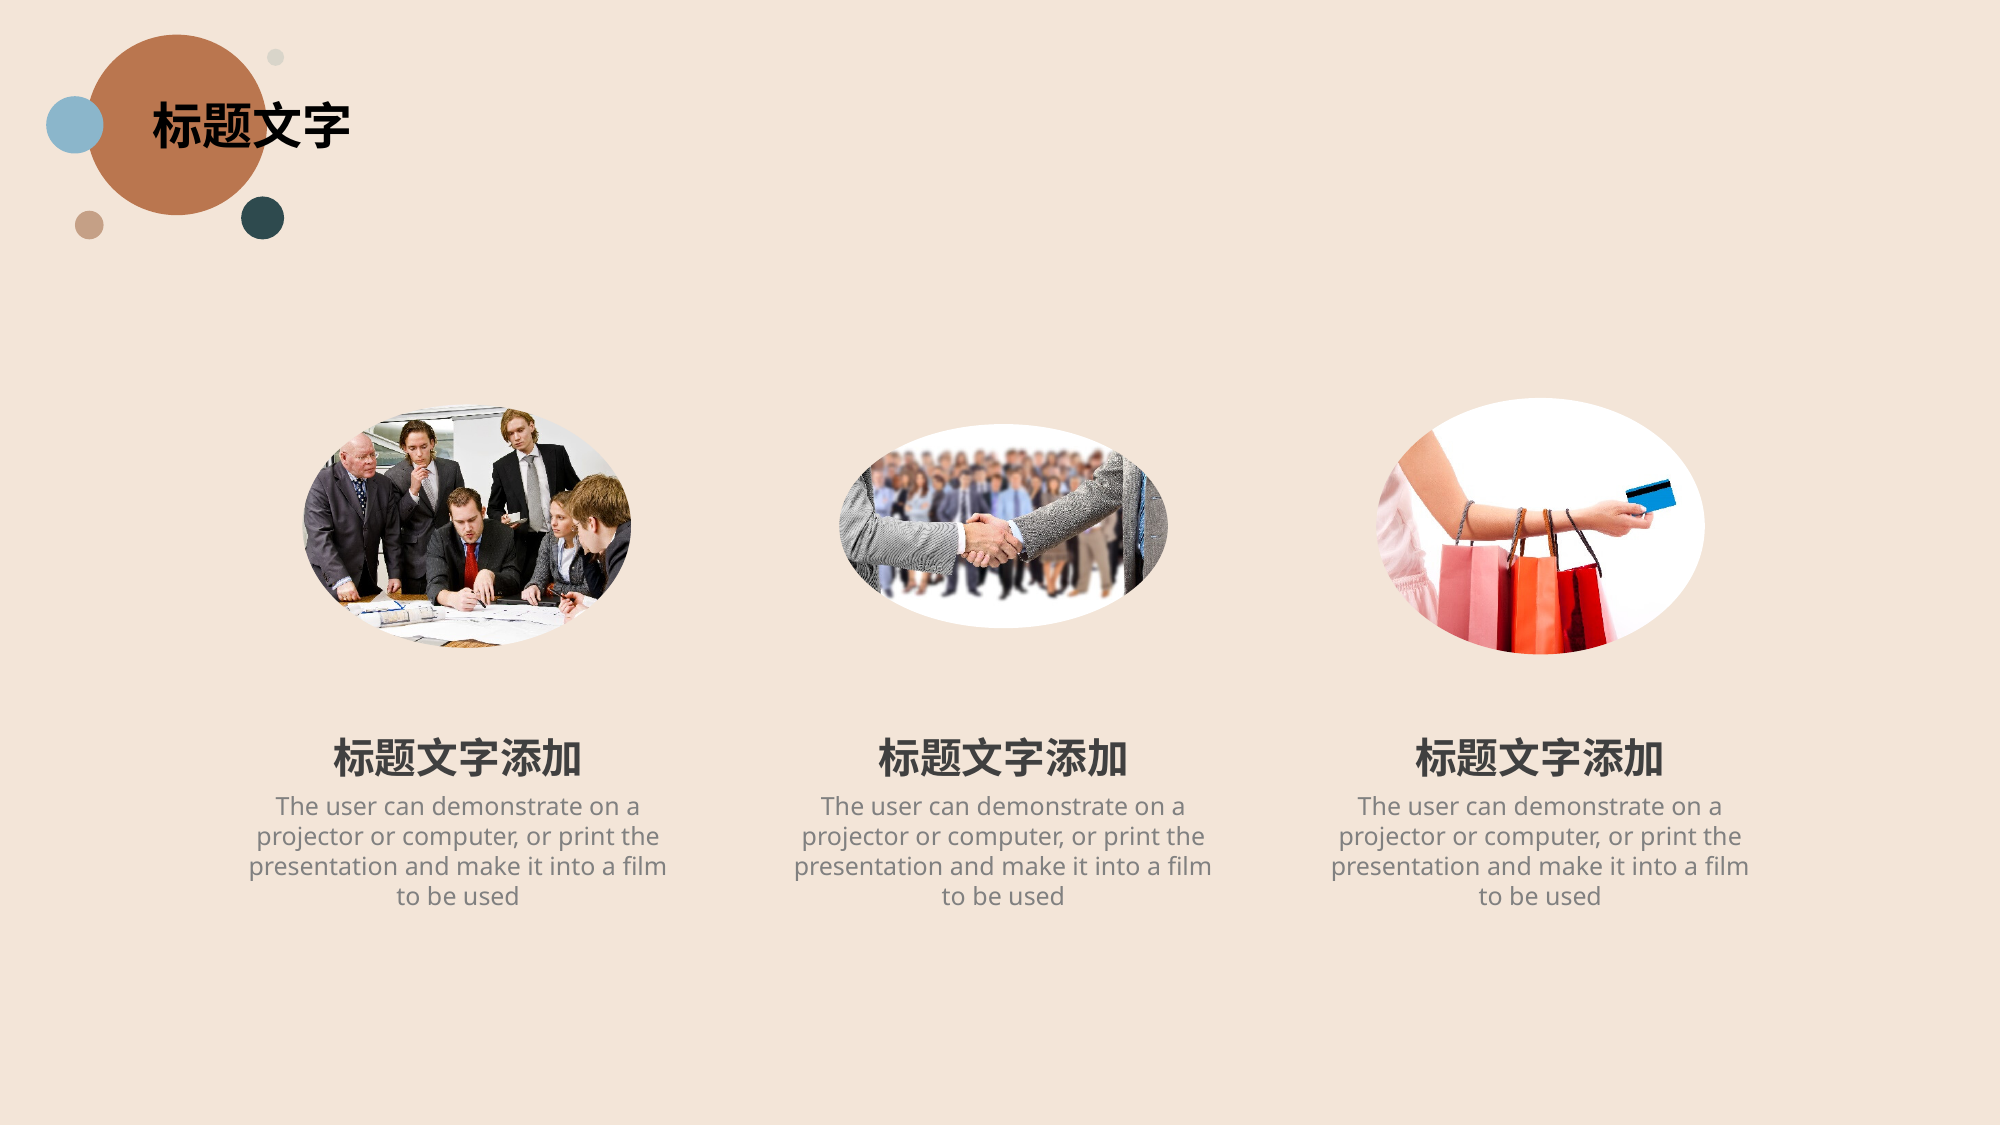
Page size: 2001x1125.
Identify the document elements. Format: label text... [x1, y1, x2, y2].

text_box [1313, 724, 1768, 920]
text_box 标题文字 [285, 86, 368, 162]
picture [839, 424, 1168, 629]
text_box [776, 724, 1231, 920]
picture [1376, 397, 1705, 655]
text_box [230, 724, 686, 920]
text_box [46, 34, 285, 240]
picture [302, 404, 632, 648]
